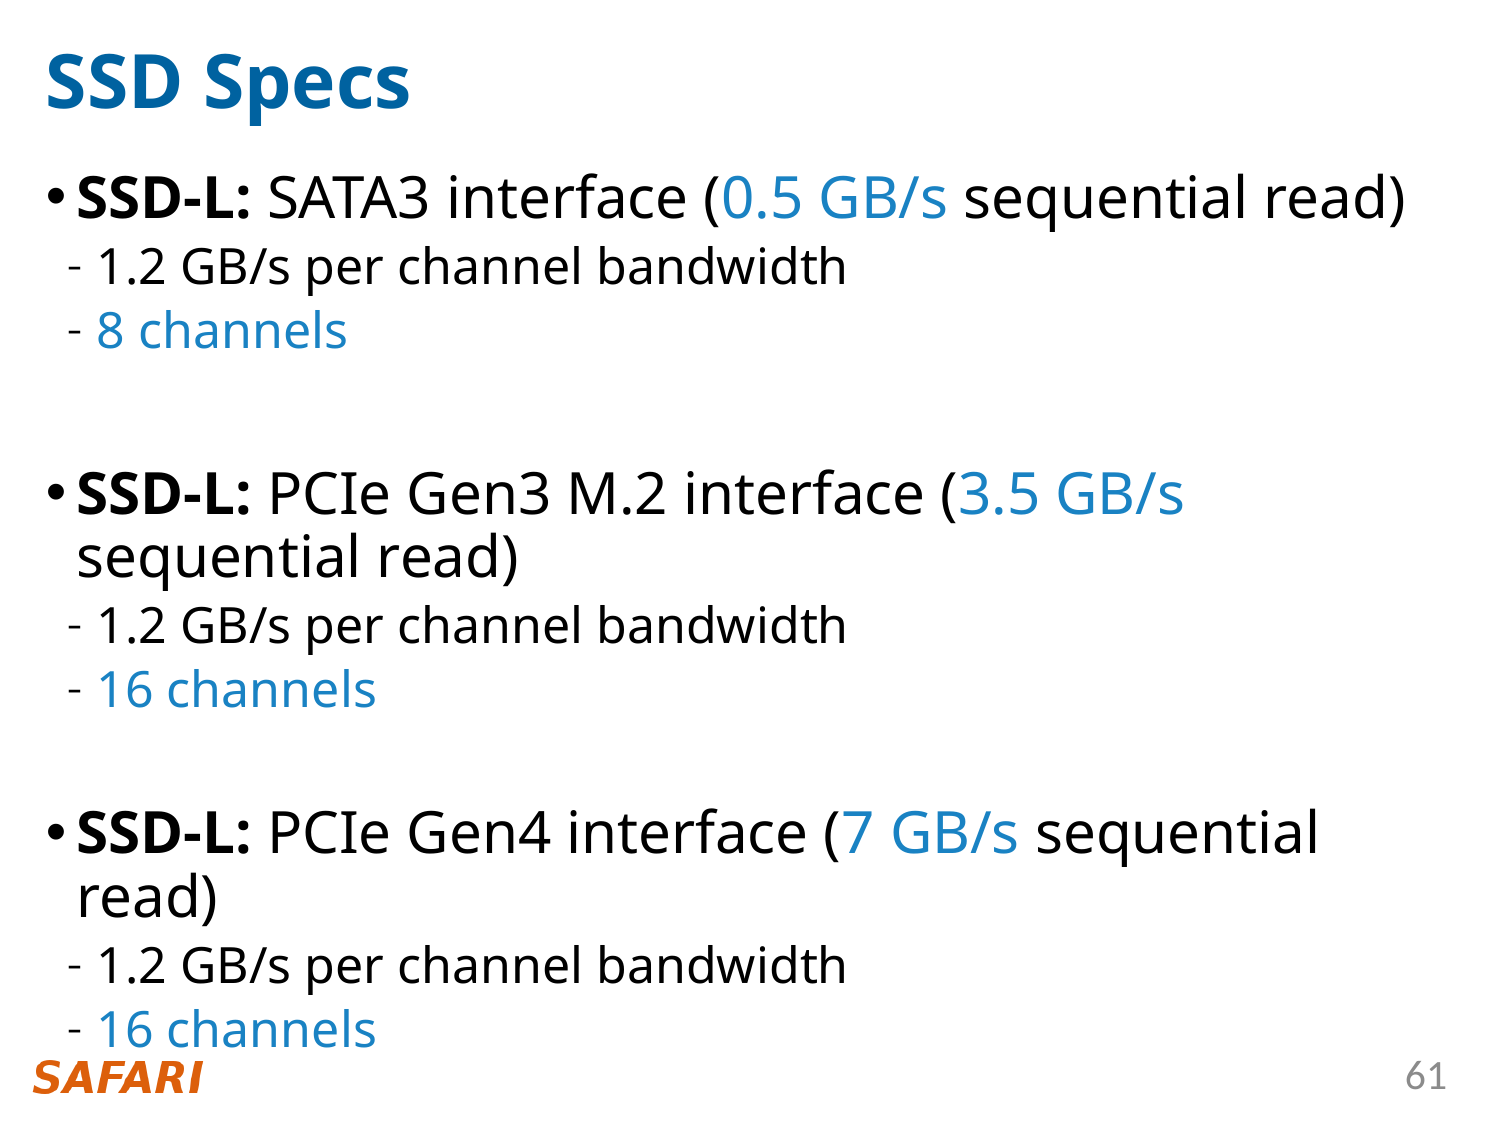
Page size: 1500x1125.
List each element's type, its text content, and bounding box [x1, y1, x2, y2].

list SSD-L: SATA3 interface (0.5 GB/s sequential read) 1.2 GB/s per channel bandwidth 8 channels SSD-L: PCIe Gen3 M.2 interface (3.5 GB/s sequential read) 1.2 GB/s per channel bandwidth 16 channels SSD-L: PCIe Gen4 interface (7 GB/s sequential read) 1.2 GB/s per channel bandwidth 16 channels [31, 160, 1475, 1043]
picture [31, 1051, 209, 1104]
title SSD Specs [31, 15, 1475, 143]
